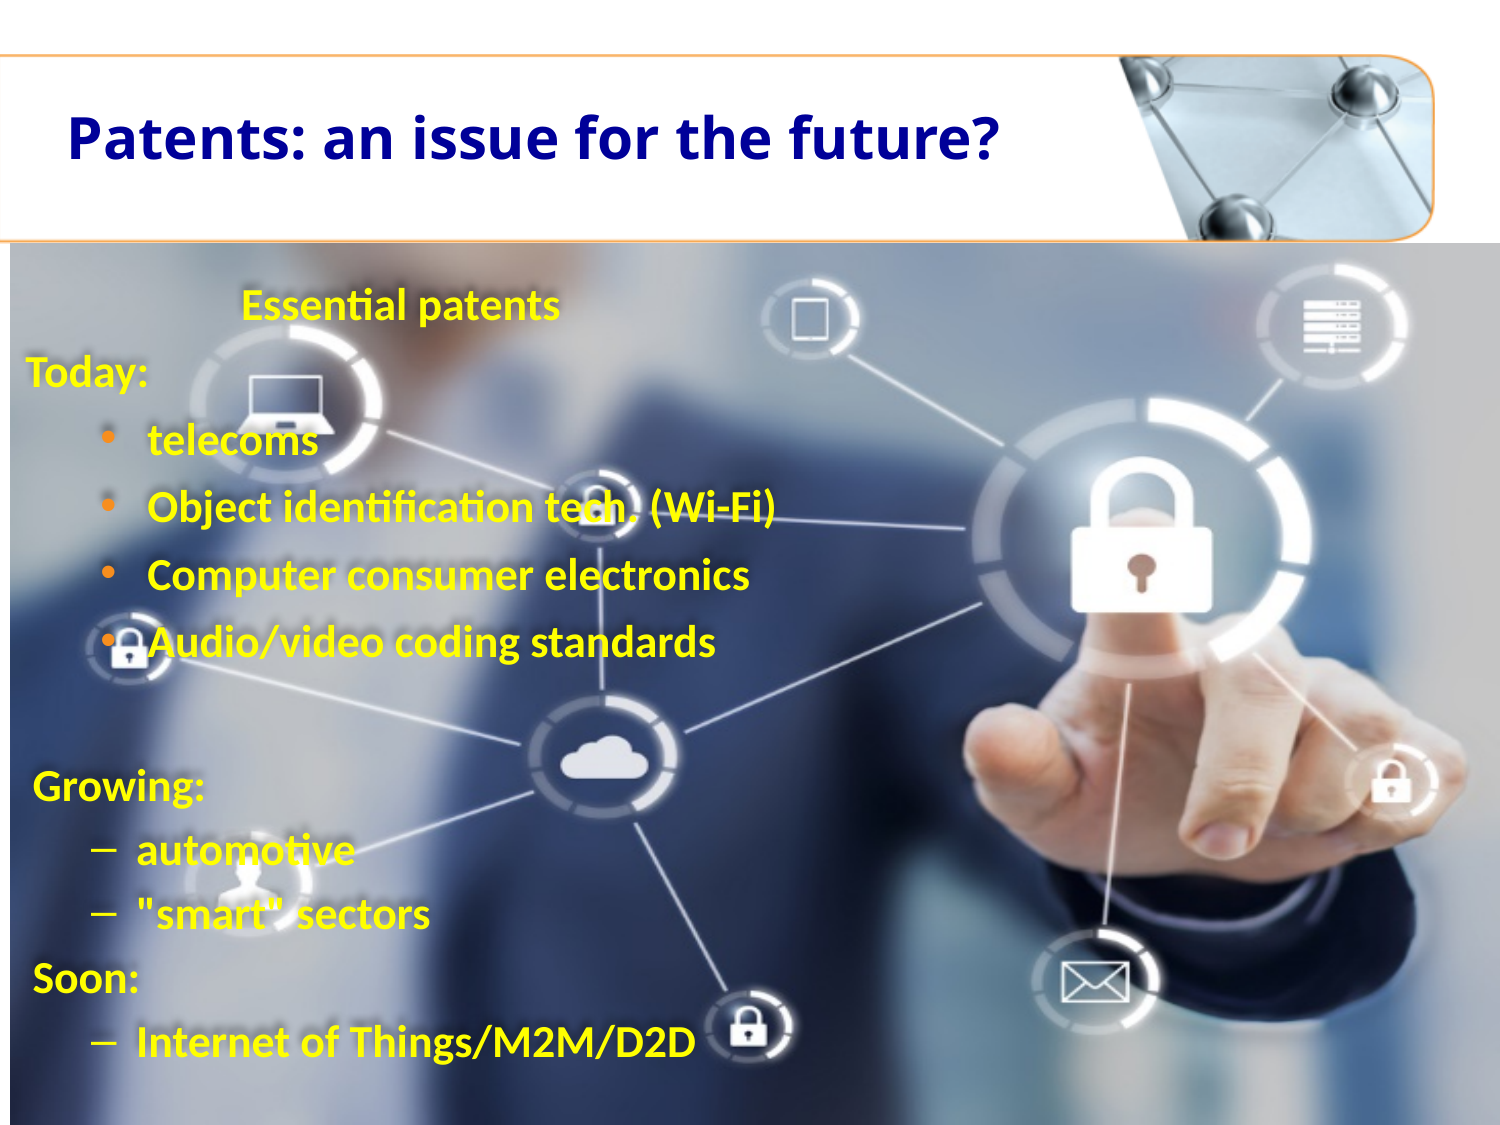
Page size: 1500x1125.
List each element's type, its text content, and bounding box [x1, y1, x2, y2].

text_box Patents: an issue for the future? [52, 42, 1390, 231]
picture [0, 54, 1500, 1125]
